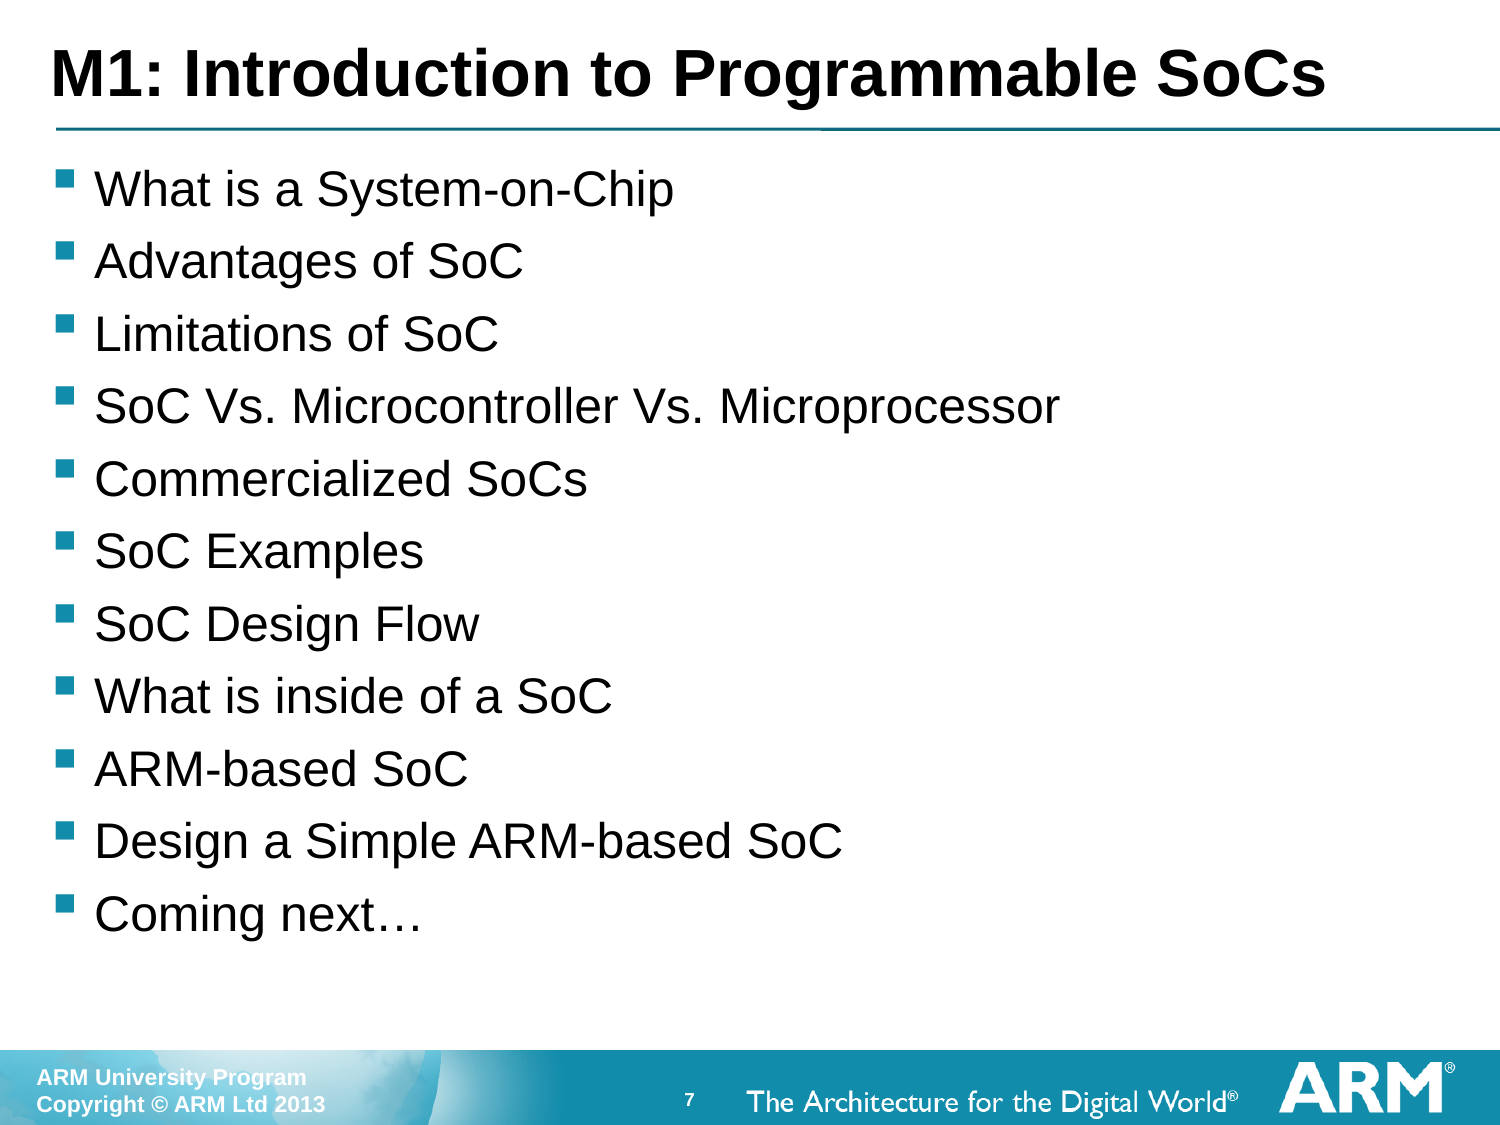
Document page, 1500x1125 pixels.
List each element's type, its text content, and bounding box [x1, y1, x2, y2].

picture [0, 780, 1500, 1125]
list What is a System-on-Chip Advantages of SoC Limitations of SoC SoC Vs. Microcontroller Vs. Microprocessor Commercialized SoCs SoC Examples SoC Design Flow What is inside of a SoC ARM-based SoC Design a Simple ARM-based SoC Coming next… [35, 148, 1476, 1034]
title M1: Introduction to Programmable SoCs [35, 1, 1476, 139]
